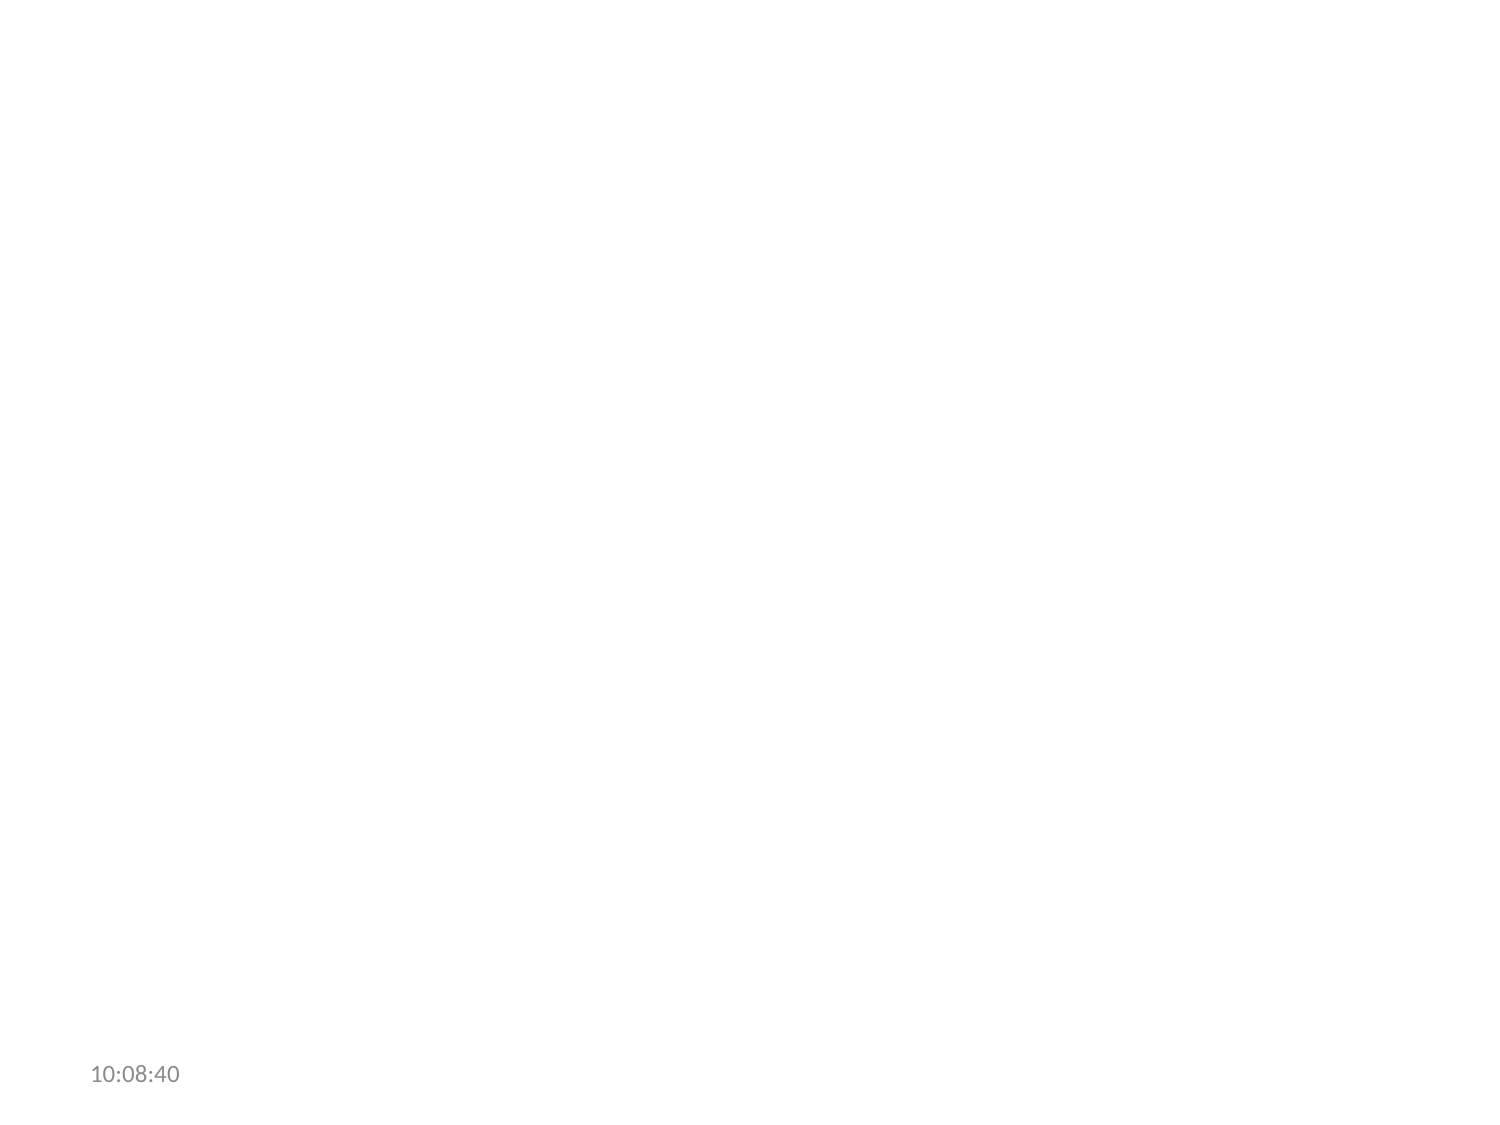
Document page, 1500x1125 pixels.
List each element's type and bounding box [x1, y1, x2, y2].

slide_number [75, 1042, 425, 1103]
